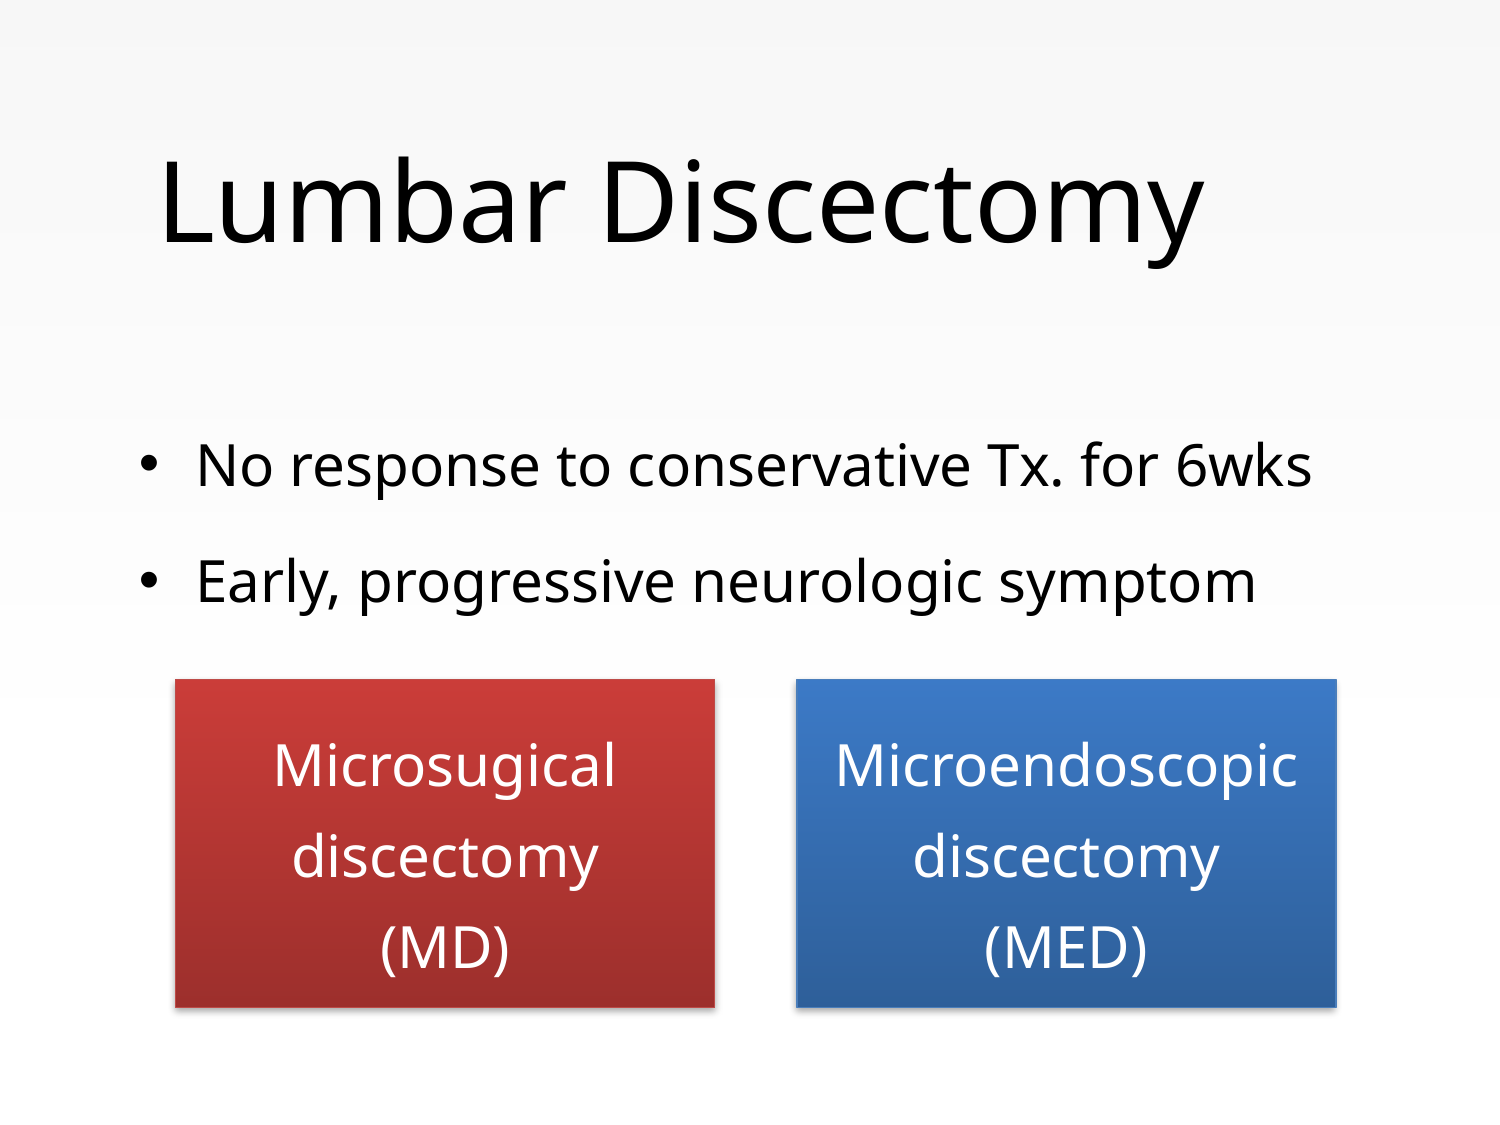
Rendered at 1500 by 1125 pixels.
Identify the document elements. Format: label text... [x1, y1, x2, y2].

text_box Microendoscopic discectomy (MED) [796, 679, 1337, 1008]
title Lumbar Discectomy [5, 103, 1356, 291]
text_box Microsugical discectomy (MD) [175, 679, 715, 1008]
list No response to conservative Tx. for 6wks Early, progressive neurologic symptom [123, 385, 1471, 846]
